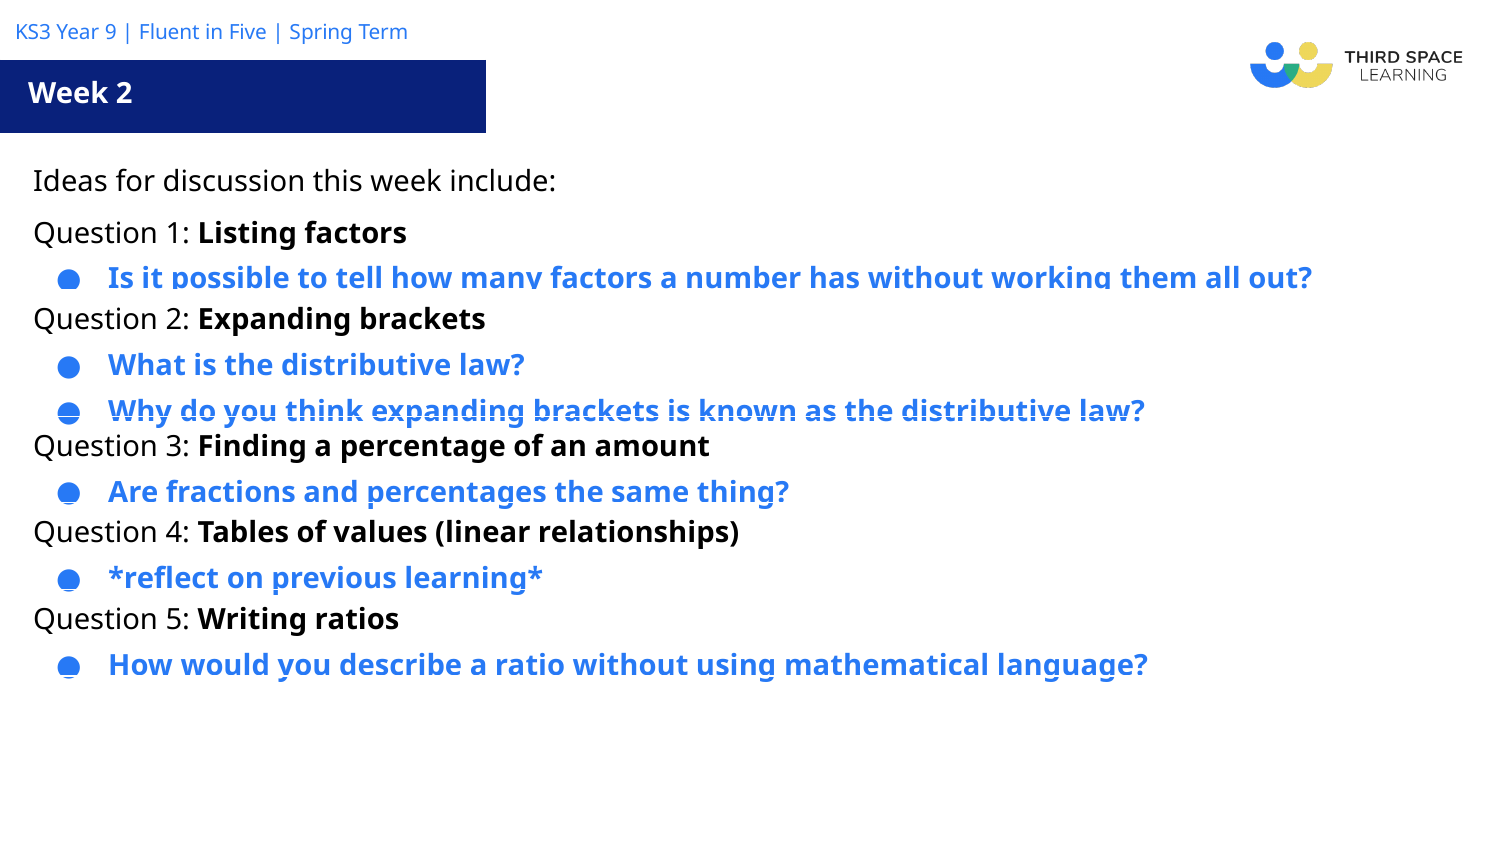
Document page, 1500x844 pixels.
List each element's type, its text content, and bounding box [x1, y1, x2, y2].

table_cell Question 3: Finding a percentage of an amount Are fractions and percentages the same thing? [29, 417, 1480, 502]
table_header Ideas for discussion this week include: [29, 137, 1480, 202]
table_cell Question 4: Tables of values (linear relationships) *reflect on previous learning* [29, 503, 1480, 589]
picture [1250, 33, 1465, 99]
text_box Week 2 [13, 59, 383, 125]
table_cell Question 2: Expanding brackets What is the distributive law? Why do you think expanding brackets is known as the distributive law? [29, 290, 1480, 416]
table_cell Question 5: Writing ratios How would you describe a ratio without using mathematical language? [29, 590, 1480, 675]
table_cell Question 1: Listing factors Is it possible to tell how many factors a number has without working them all out? [29, 204, 1480, 289]
